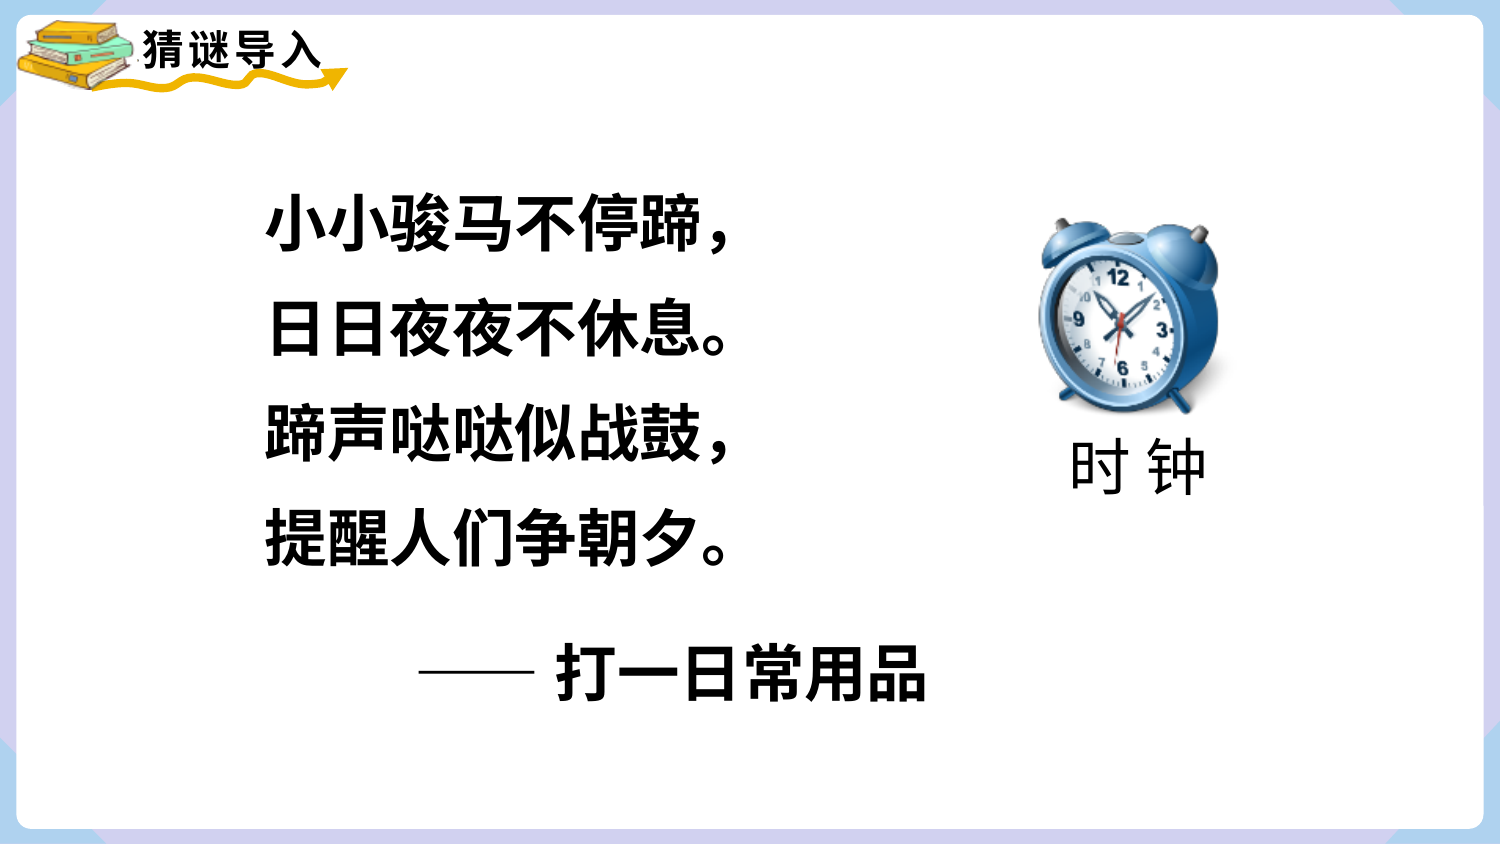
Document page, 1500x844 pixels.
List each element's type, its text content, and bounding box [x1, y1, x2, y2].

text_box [1024, 209, 1237, 512]
text_box 小小骏马不停蹄，日日夜夜不休息。 蹄声哒哒似战鼓，提醒人们争朝夕。 [249, 146, 753, 582]
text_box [12, 15, 350, 96]
text_box ——打一日常用品 [399, 596, 991, 717]
